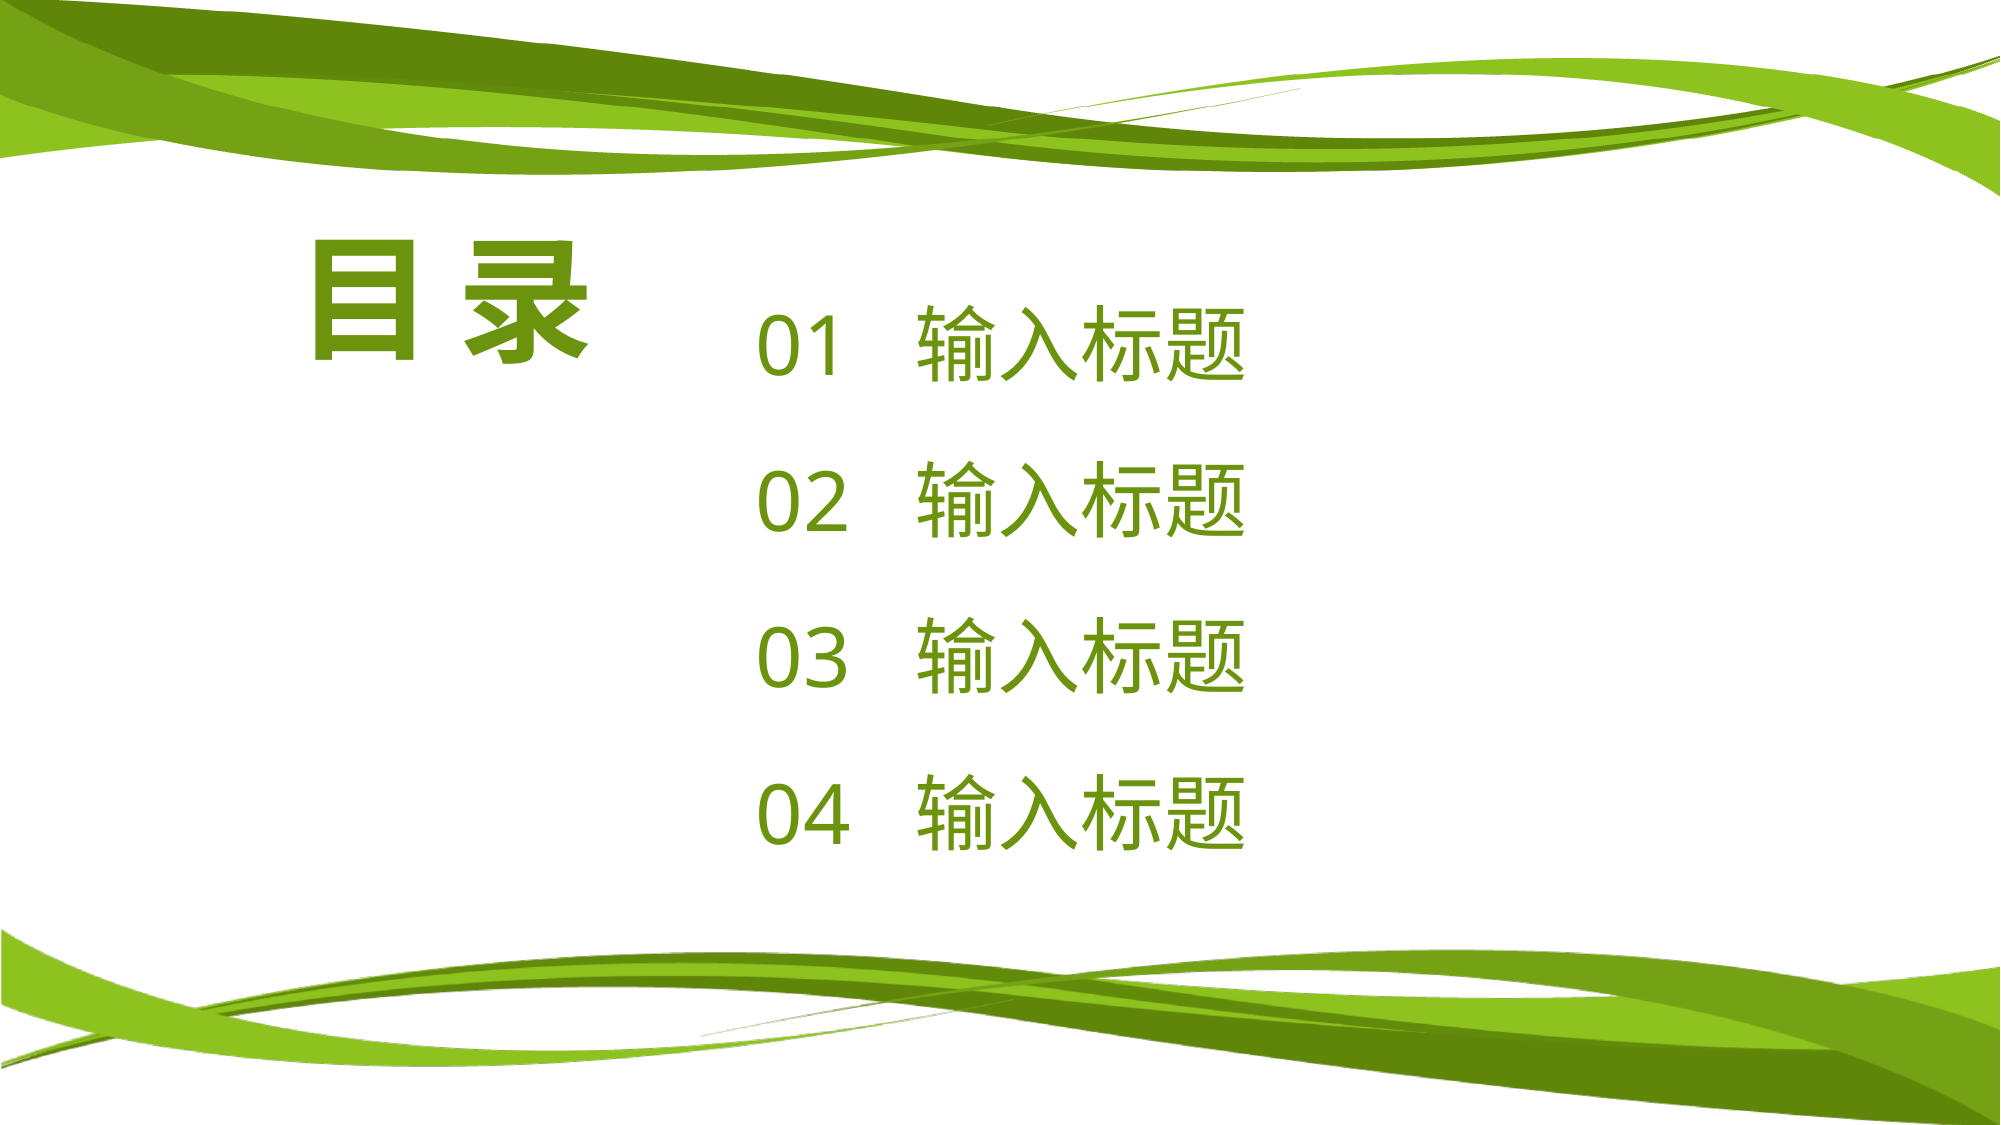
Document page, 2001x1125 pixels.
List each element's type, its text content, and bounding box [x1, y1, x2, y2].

text_box 02 输入标题 [741, 410, 1263, 556]
text_box 04 输入标题 [741, 723, 1263, 869]
text_box 03 输入标题 [741, 567, 1263, 712]
picture [0, 922, 2000, 1125]
text_box 01 输入标题 [741, 254, 1263, 400]
picture [0, 0, 2000, 202]
text_box 录 [442, 206, 644, 387]
text_box 目 [281, 204, 519, 385]
